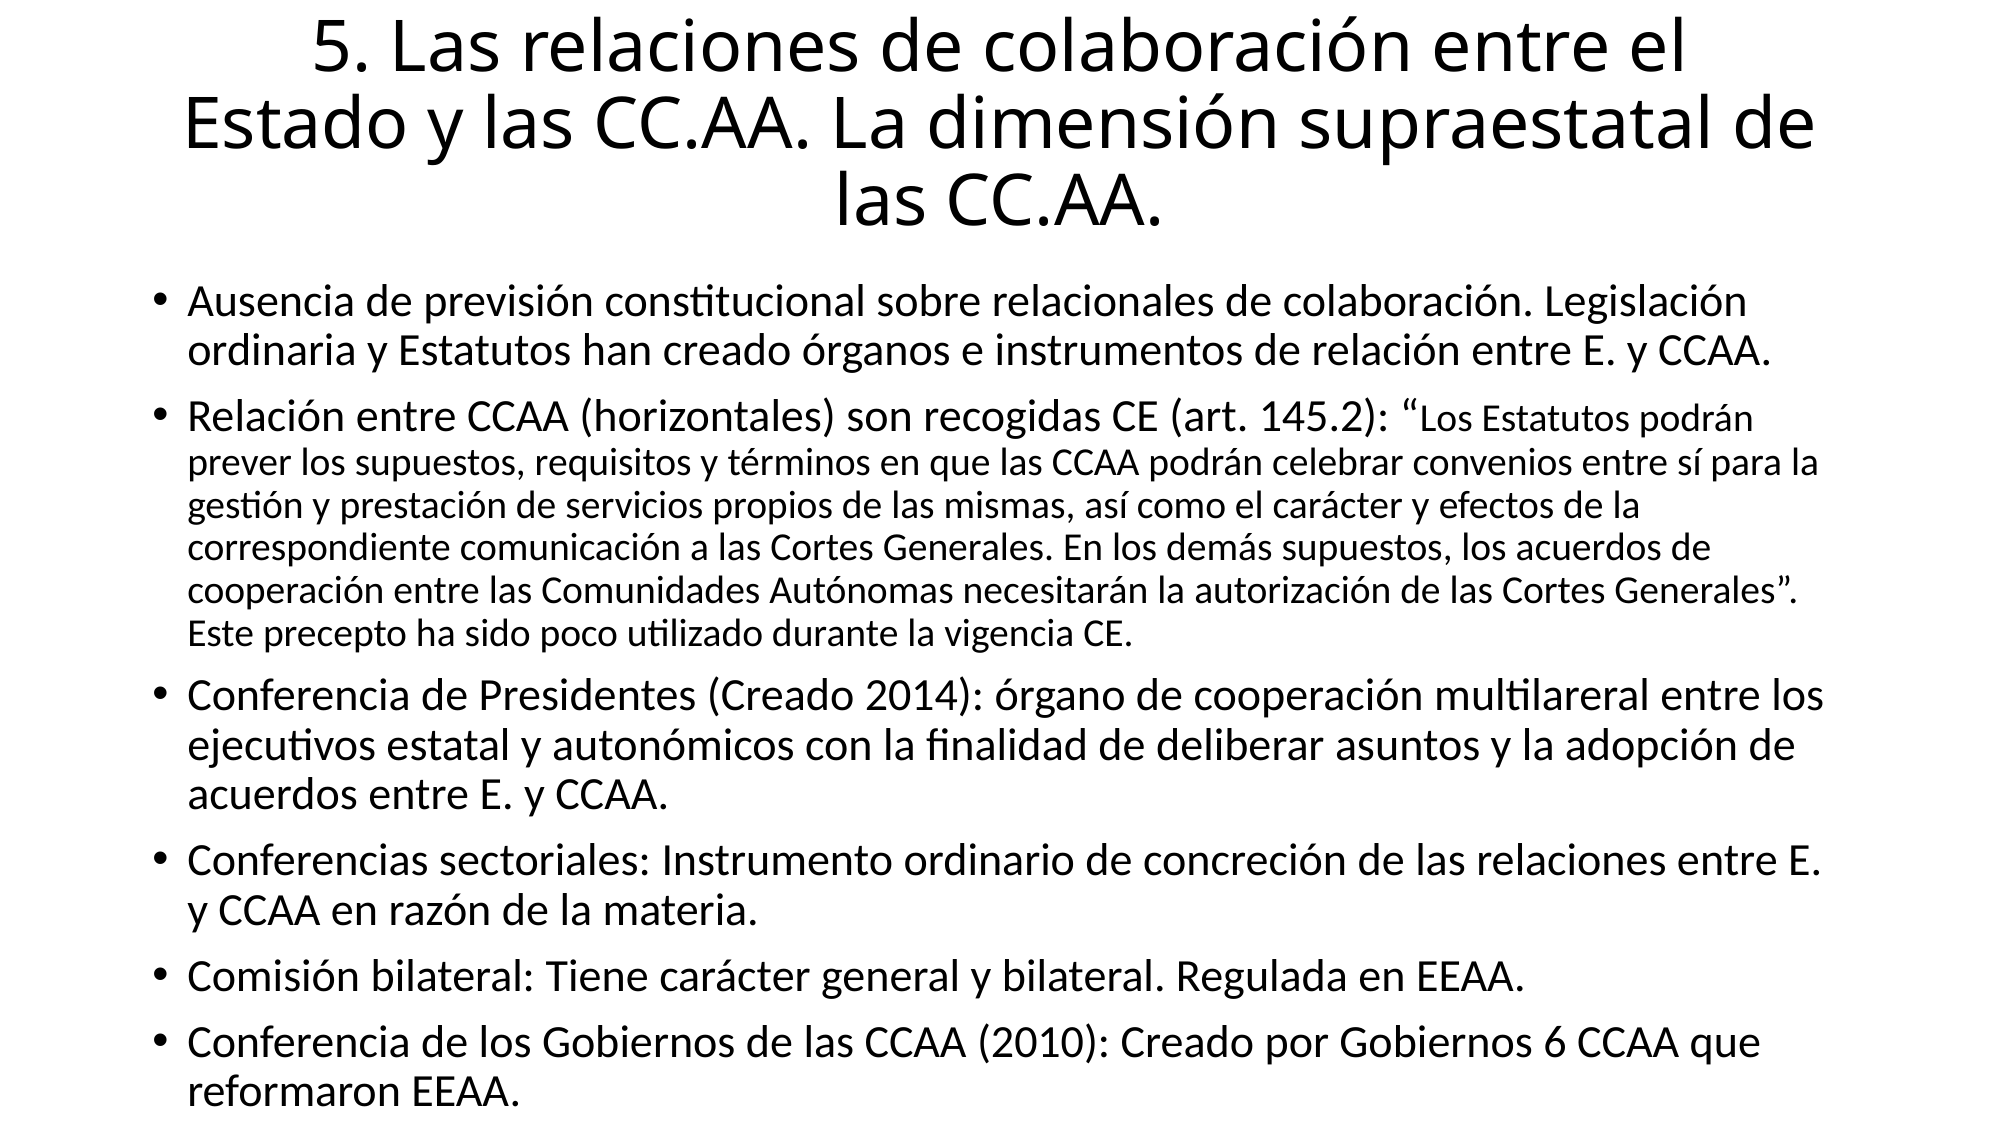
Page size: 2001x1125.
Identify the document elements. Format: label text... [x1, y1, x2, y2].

list Ausencia de previsión constitucional sobre relacionales de colaboración. Legislación ordinaria y Estatutos han creado órganos e instrumentos de relación entre E. y CCAA. Relación entre CCAA (horizontales) son recogidas CE (art. 145.2): “Los Estatutos podrán prever los supuestos, requisitos y términos en que las CCAA podrán celebrar convenios entre sí para la gestión y prestación de servicios propios de las mismas, así como el carácter y efectos de la correspondiente comunicación a las Cortes Generales. En los demás supuestos, los acuerdos de cooperación entre las Comunidades Autónomas necesitarán la autorización de las Cortes Generales”. Este precepto ha sido poco utilizado durante la vigencia CE. Conferencia de Presidentes (Creado 2014): órgano de cooperación multilareral entre los ejecutivos estatal y autonómicos con la finalidad de deliberar asuntos y la adopción de acuerdos entre E. y CCAA. Conferencias sectoriales: Instrumento ordinario de concreción de las relaciones entre E. y CCAA en razón de la materia. Comisión bilateral: Tiene carácter general y bilateral. Regulada en EEAA. Conferencia de los Gobiernos de las CCAA (2010): Creado por Gobiernos 6 CCAA que reformaron EEAA. [137, 269, 1863, 1125]
title 5. Las relaciones de colaboración entre el Estado y las CC.AA. La dimensión supraestatal de las CC.AA. [137, 0, 1863, 251]
